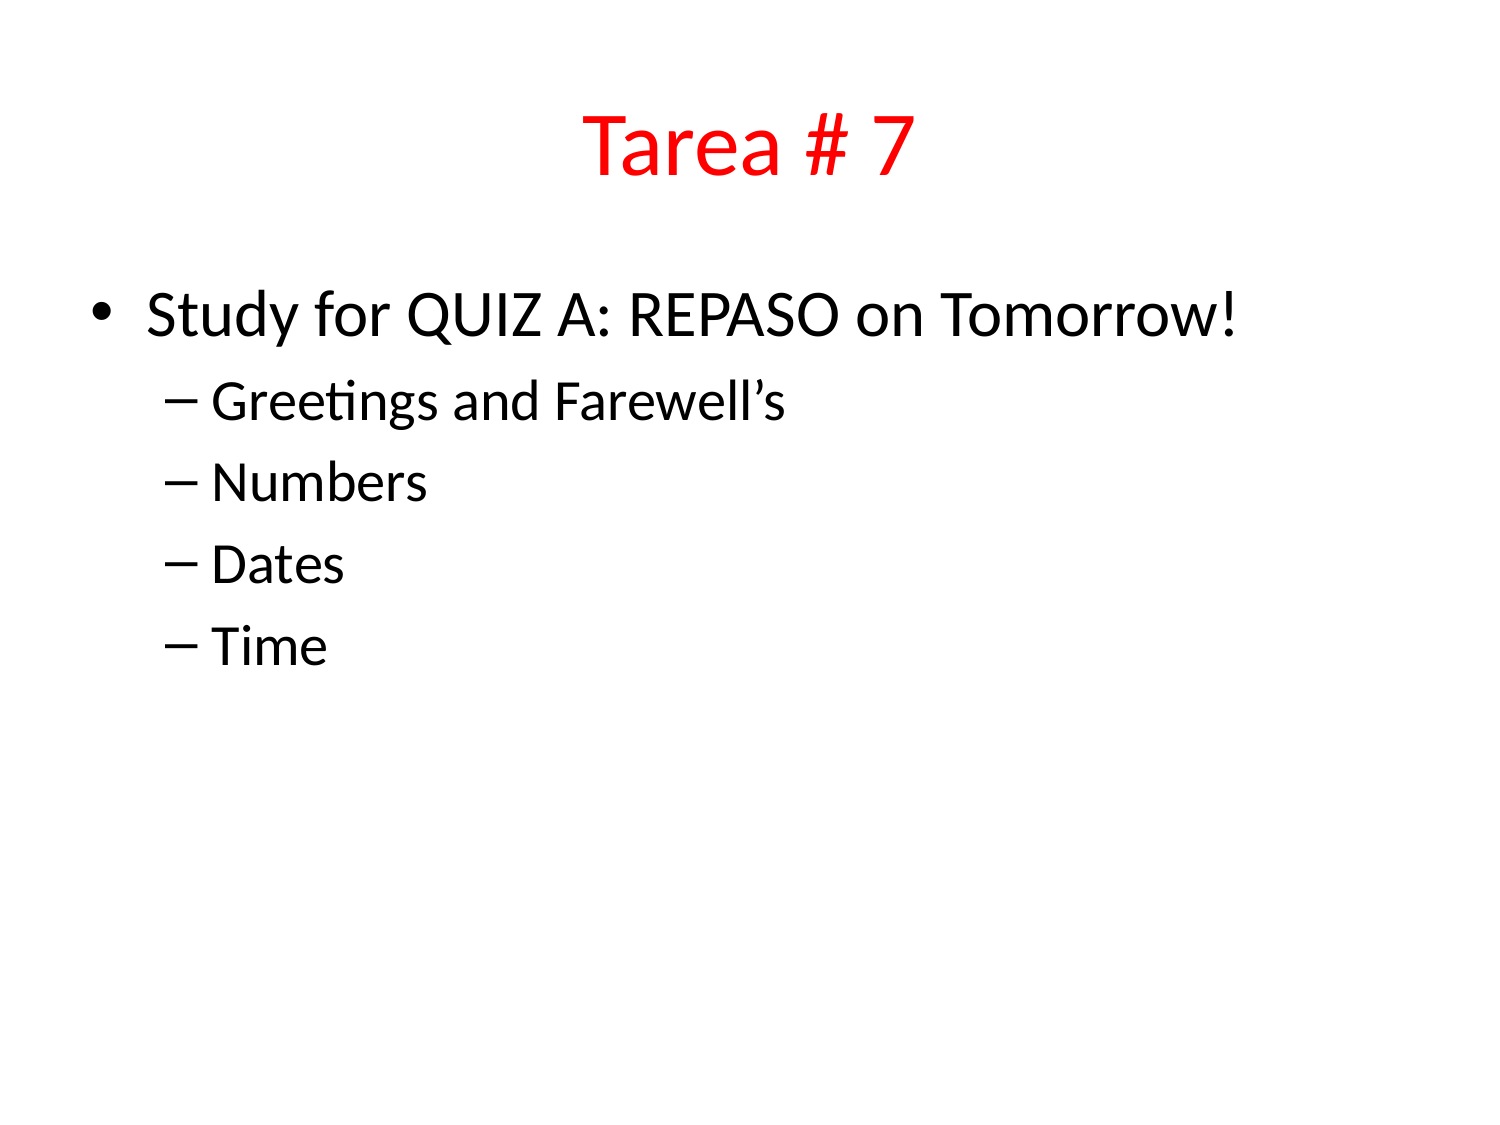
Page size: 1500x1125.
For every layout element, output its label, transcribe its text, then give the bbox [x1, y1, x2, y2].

list Study for QUIZ A: REPASO on Tomorrow! Greetings and Farewell’s Numbers Dates Time [75, 262, 1425, 1005]
title Tarea # 7 [75, 45, 1425, 233]
